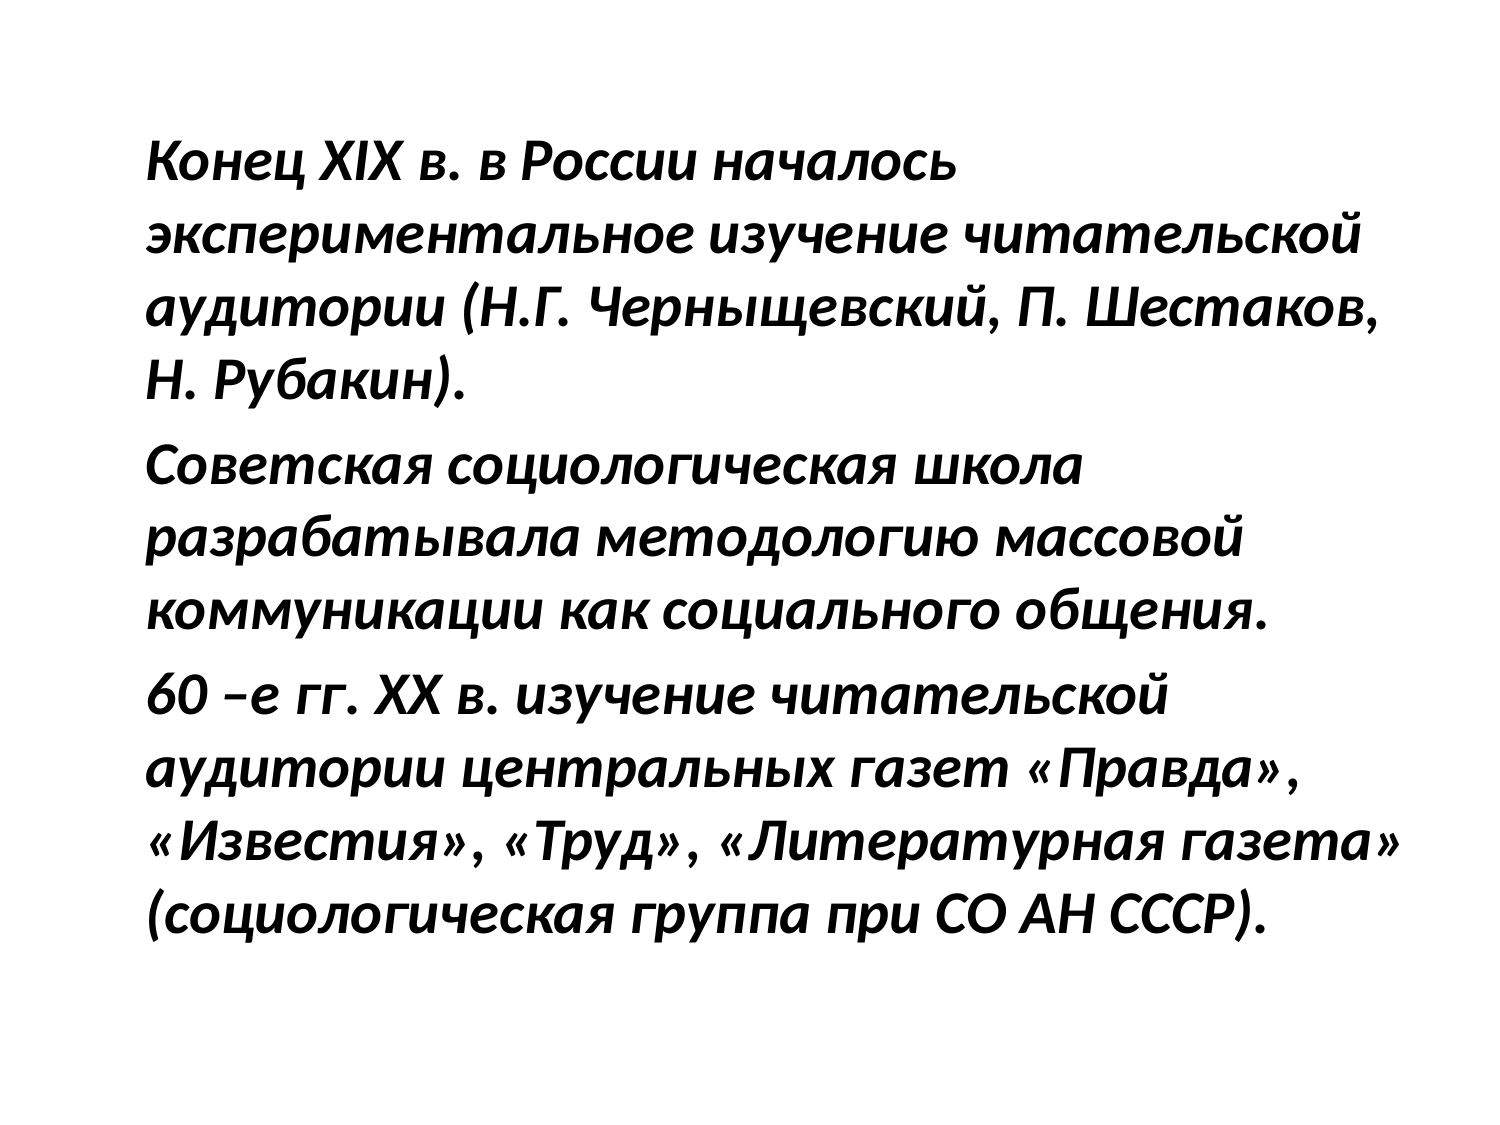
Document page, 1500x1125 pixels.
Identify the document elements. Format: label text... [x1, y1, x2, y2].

list Конец XIX в. в России началось экспериментальное изучение читательской аудитории (Н.Г. Черныщевский, П. Шестаков, Н. Рубакин). Советская социологическая школа разрабатывала методологию массовой коммуникации как социального общения. 60 –е гг. XX в. изучение читательской аудитории центральных газет «Правда», «Известия», «Труд», «Литературная газета» (социологическая группа при СО АН СССР). [75, 112, 1425, 1005]
